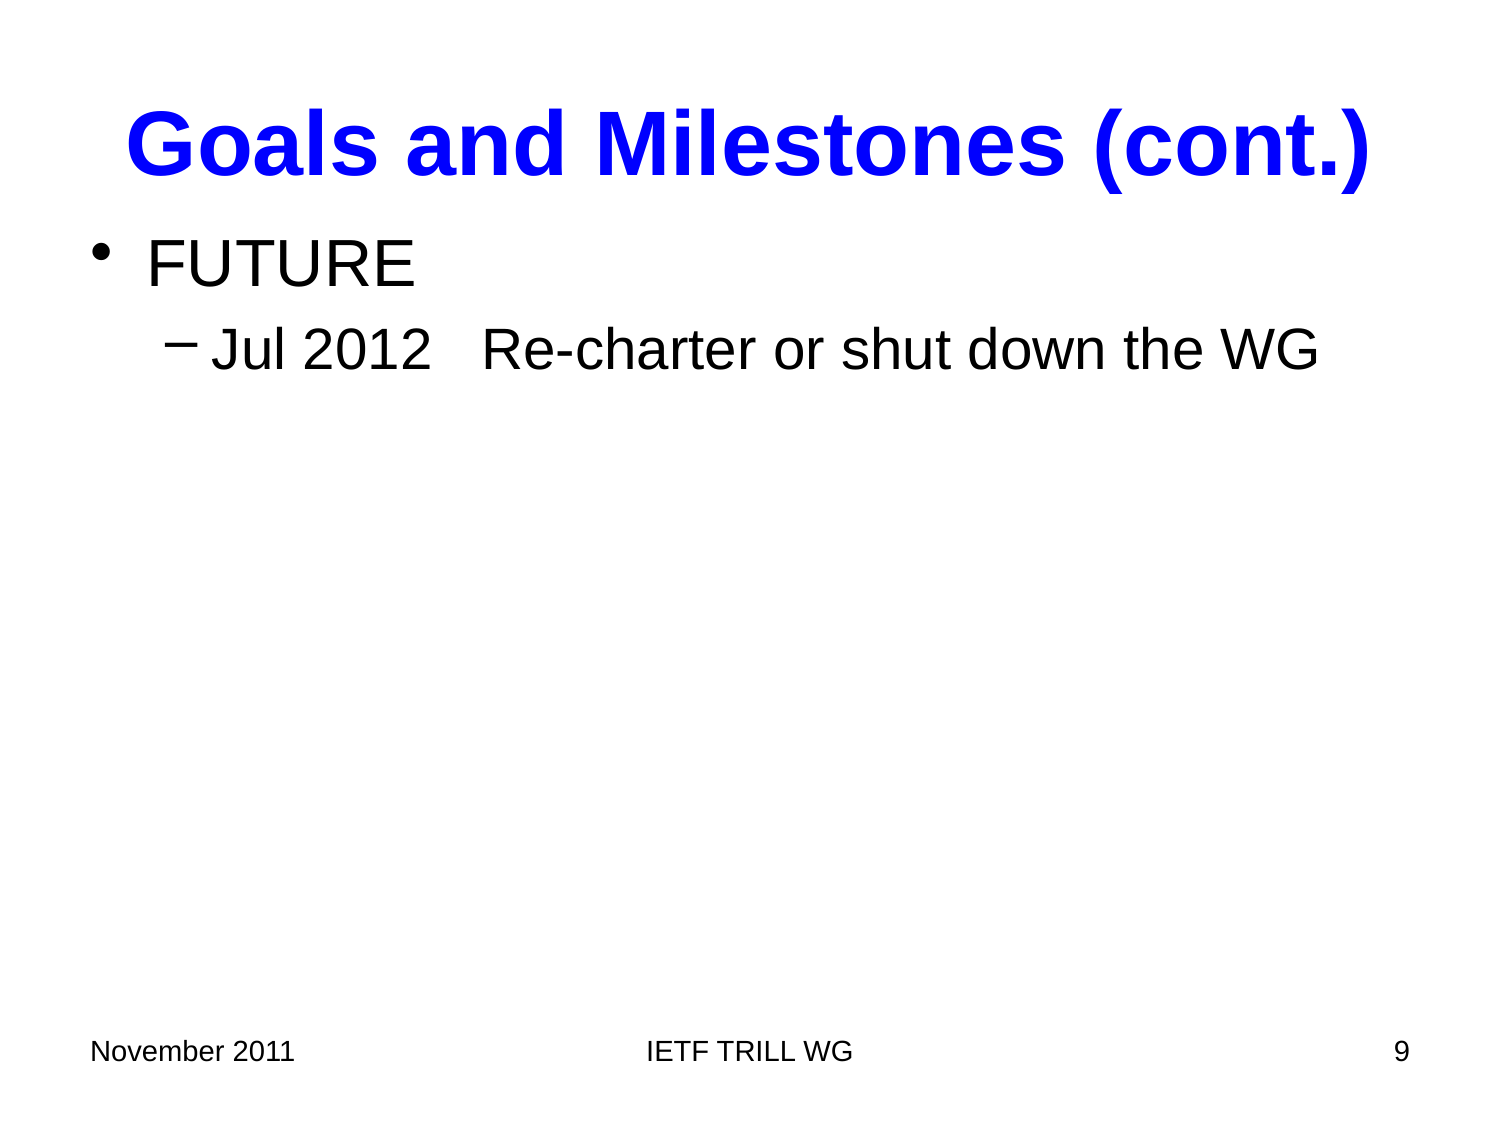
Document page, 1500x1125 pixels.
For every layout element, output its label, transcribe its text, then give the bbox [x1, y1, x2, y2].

title Goals and Milestones (cont.) [75, 45, 1425, 212]
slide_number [74, 1024, 426, 1103]
list FUTURE Jul 2012 Re-charter or shut down the WG [75, 212, 1425, 1005]
footer IETF TRILL WG [512, 1024, 988, 1103]
slide_number 9 [1074, 1024, 1426, 1103]
